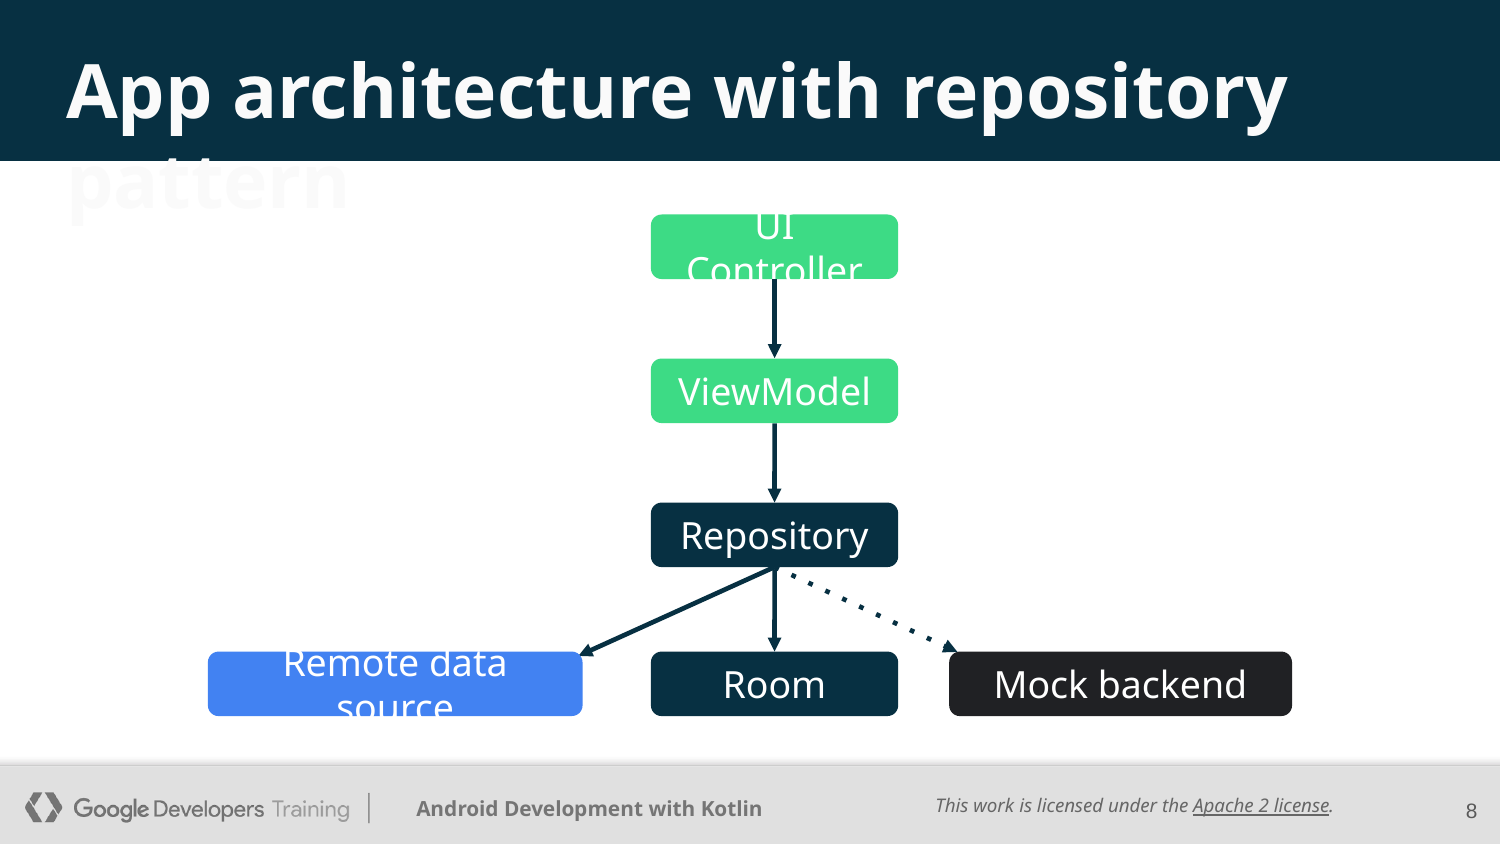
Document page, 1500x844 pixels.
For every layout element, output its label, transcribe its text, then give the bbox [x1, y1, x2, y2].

slide_number ‹#› [1402, 777, 1493, 842]
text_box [207, 214, 1293, 717]
title App architecture with repository pattern [51, 28, 1449, 122]
picture [0, 161, 1500, 844]
